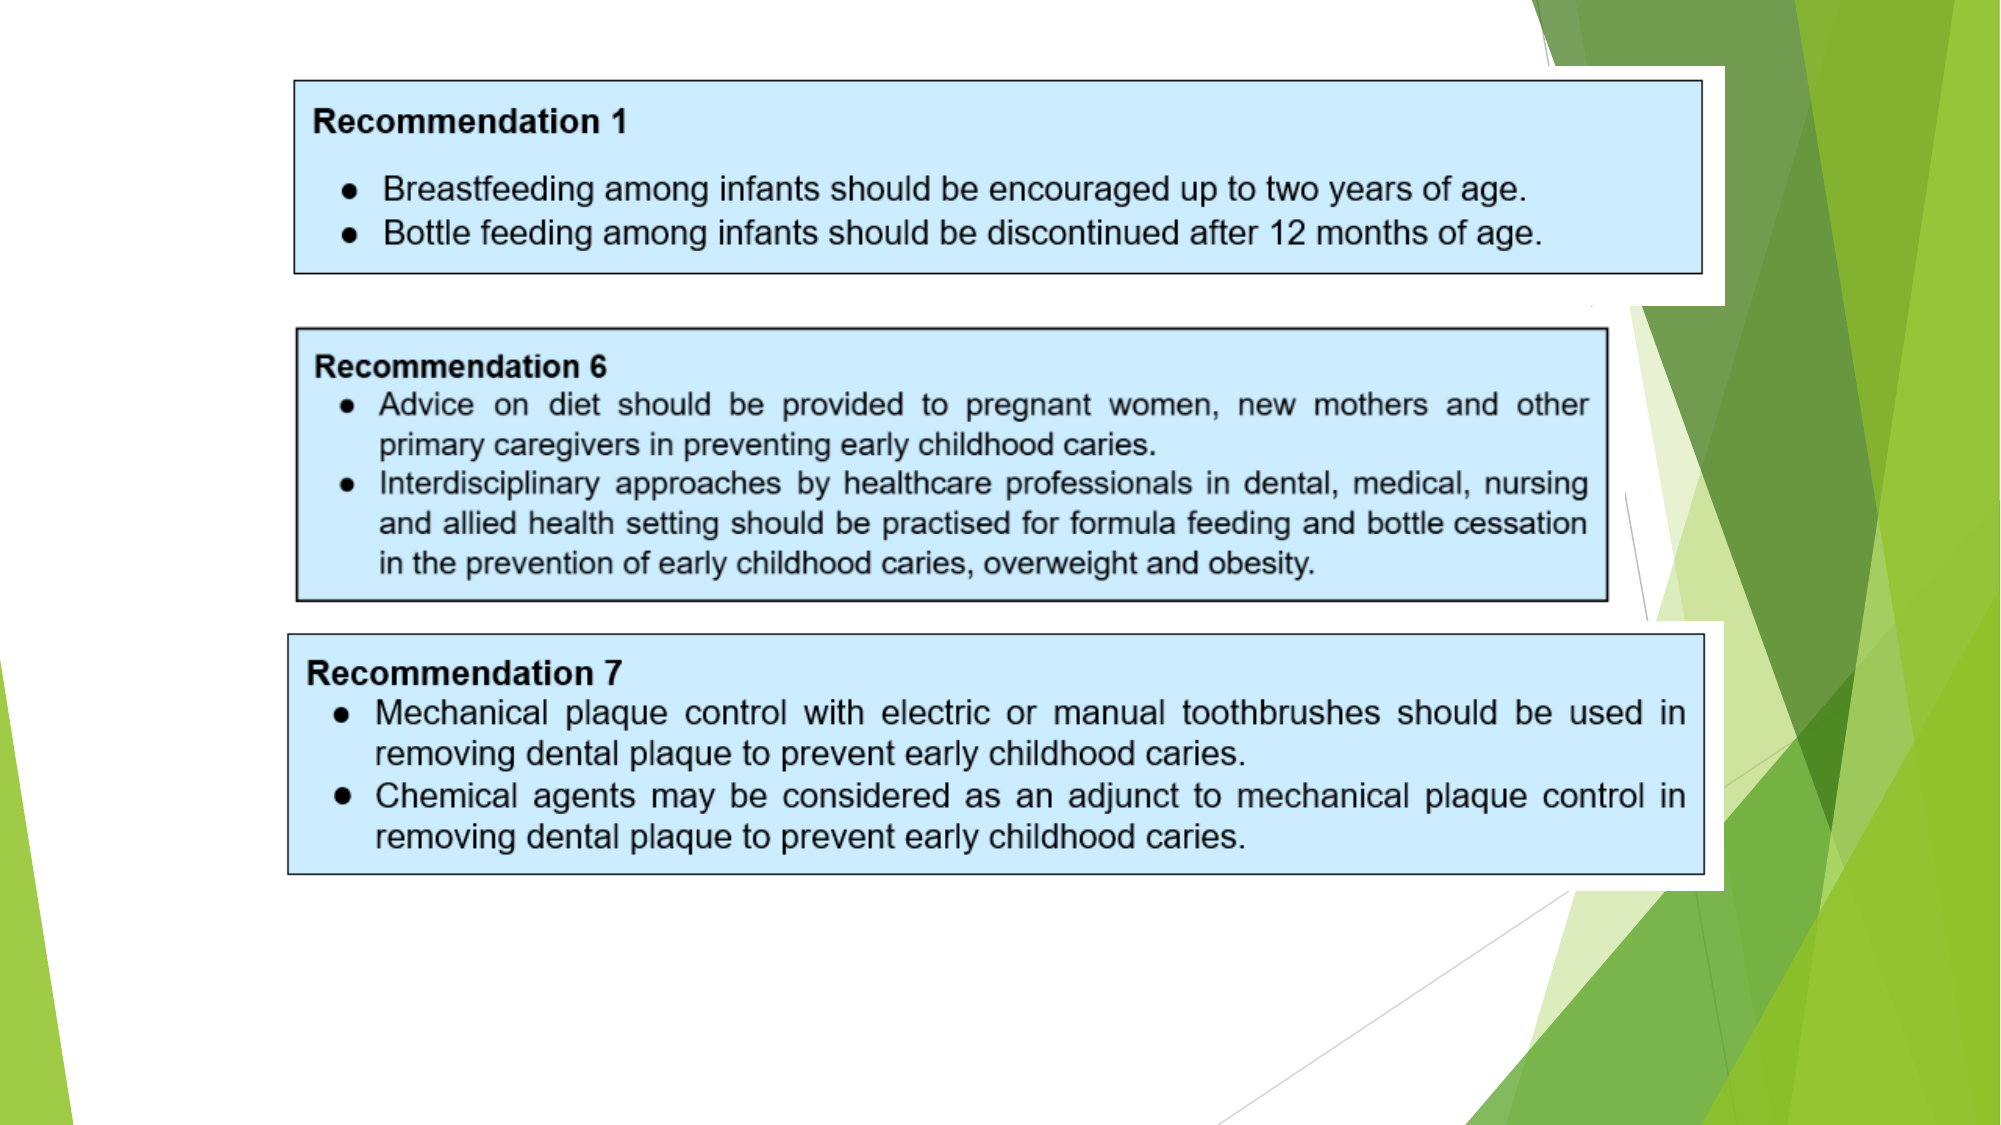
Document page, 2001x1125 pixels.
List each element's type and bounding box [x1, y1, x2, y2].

picture [274, 621, 1724, 891]
list [274, 312, 1626, 619]
picture [274, 66, 1726, 306]
